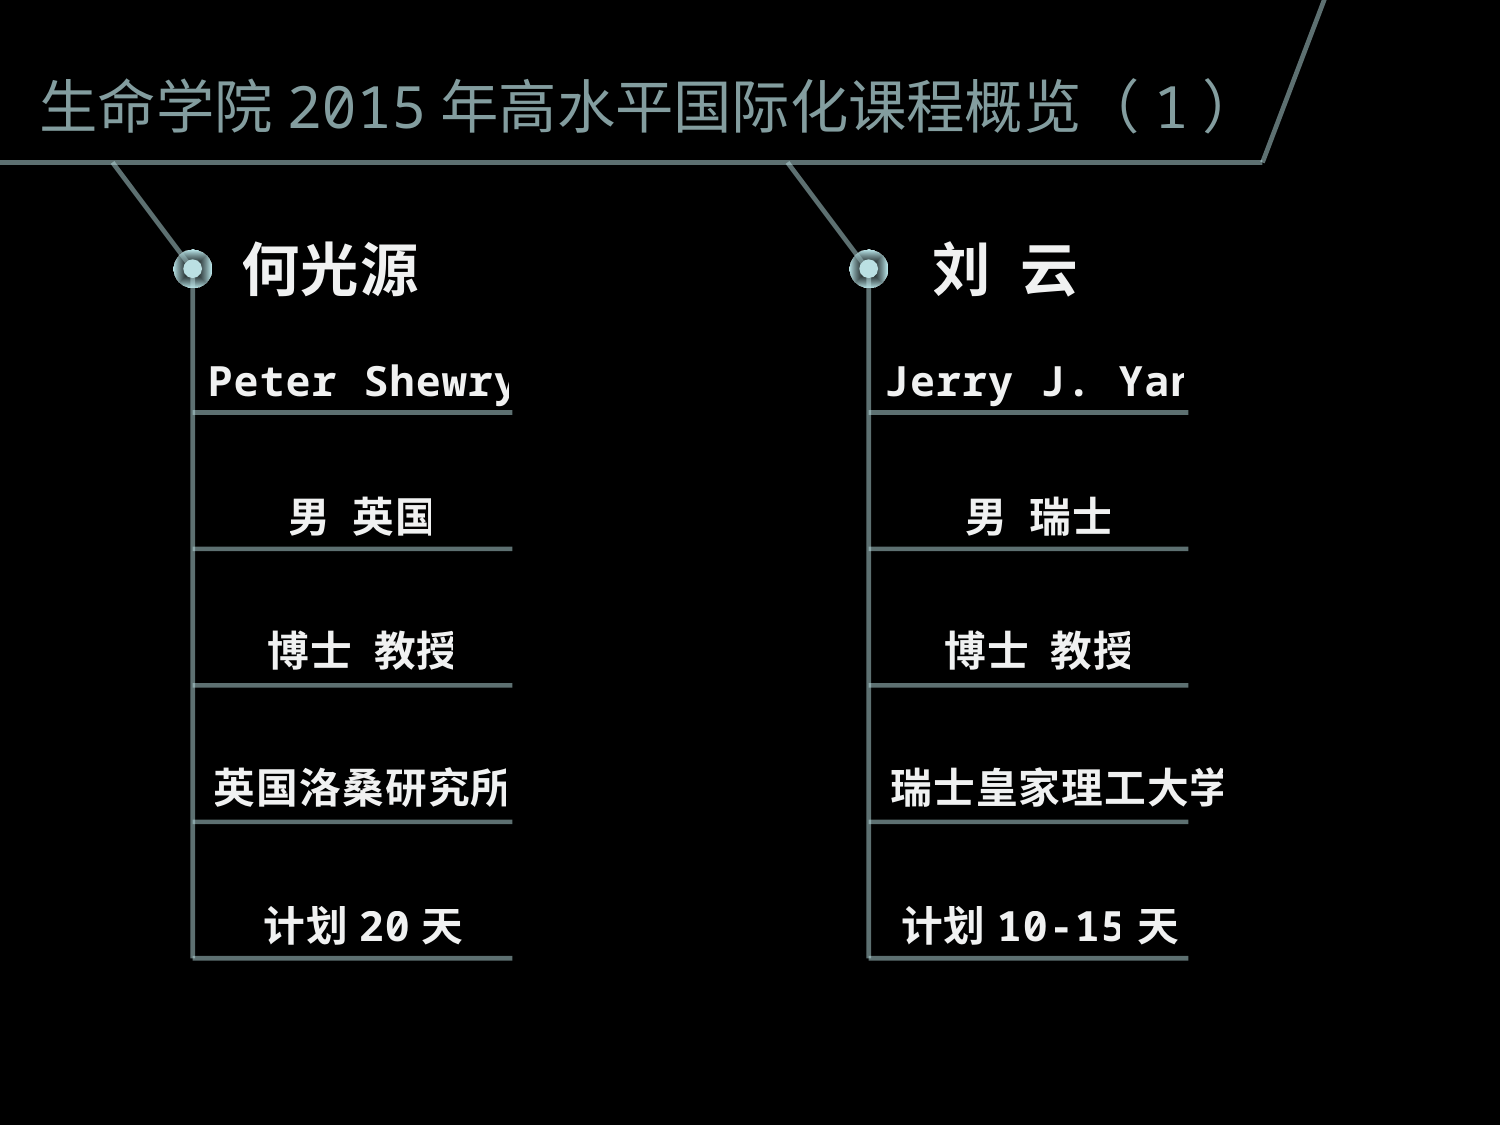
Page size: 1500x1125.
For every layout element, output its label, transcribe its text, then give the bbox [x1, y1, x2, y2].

text_box 男 英国 [274, 483, 453, 548]
text_box Peter Shewry [198, 346, 534, 412]
text_box 计划20天 [248, 892, 478, 957]
text_box 生命学院2015年高水平国际化课程概览（1） [24, 62, 1257, 148]
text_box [1262, 0, 1325, 163]
text_box 博士 教授 [252, 617, 474, 682]
text_box 博士 教授 [929, 617, 1151, 682]
text_box 英国洛桑研究所 [199, 754, 528, 820]
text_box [787, 162, 888, 288]
text_box Jerry J. Yan [873, 346, 1211, 412]
text_box 瑞士皇家理工大学 [875, 754, 1247, 820]
text_box 何光源 [227, 225, 434, 311]
text_box 刘 云 [918, 225, 1094, 311]
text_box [112, 162, 212, 288]
text_box 男 瑞士 [950, 483, 1130, 548]
text_box 计划10-15天 [886, 892, 1194, 958]
